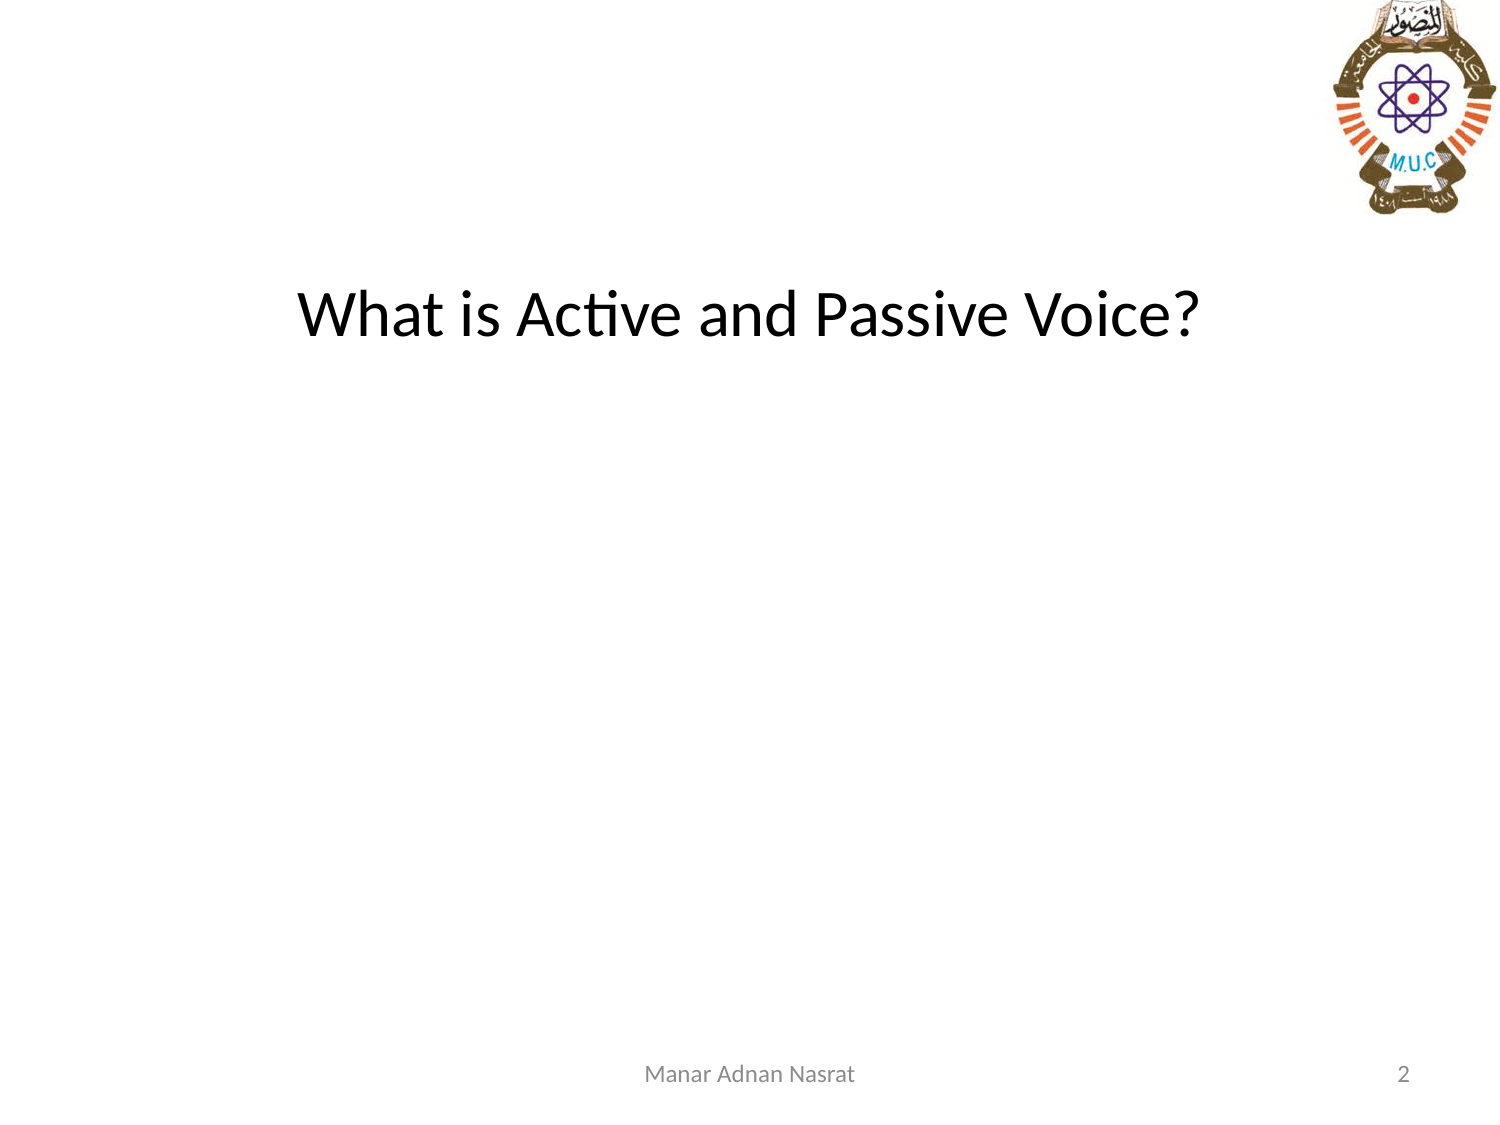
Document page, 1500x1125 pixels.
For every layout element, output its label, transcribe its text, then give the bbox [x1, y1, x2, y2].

picture [1324, 0, 1500, 215]
slide_number 2 [1074, 1042, 1425, 1103]
list What is Active and Passive Voice? [75, 262, 1425, 1005]
footer Manar Adnan Nasrat [512, 1042, 988, 1103]
